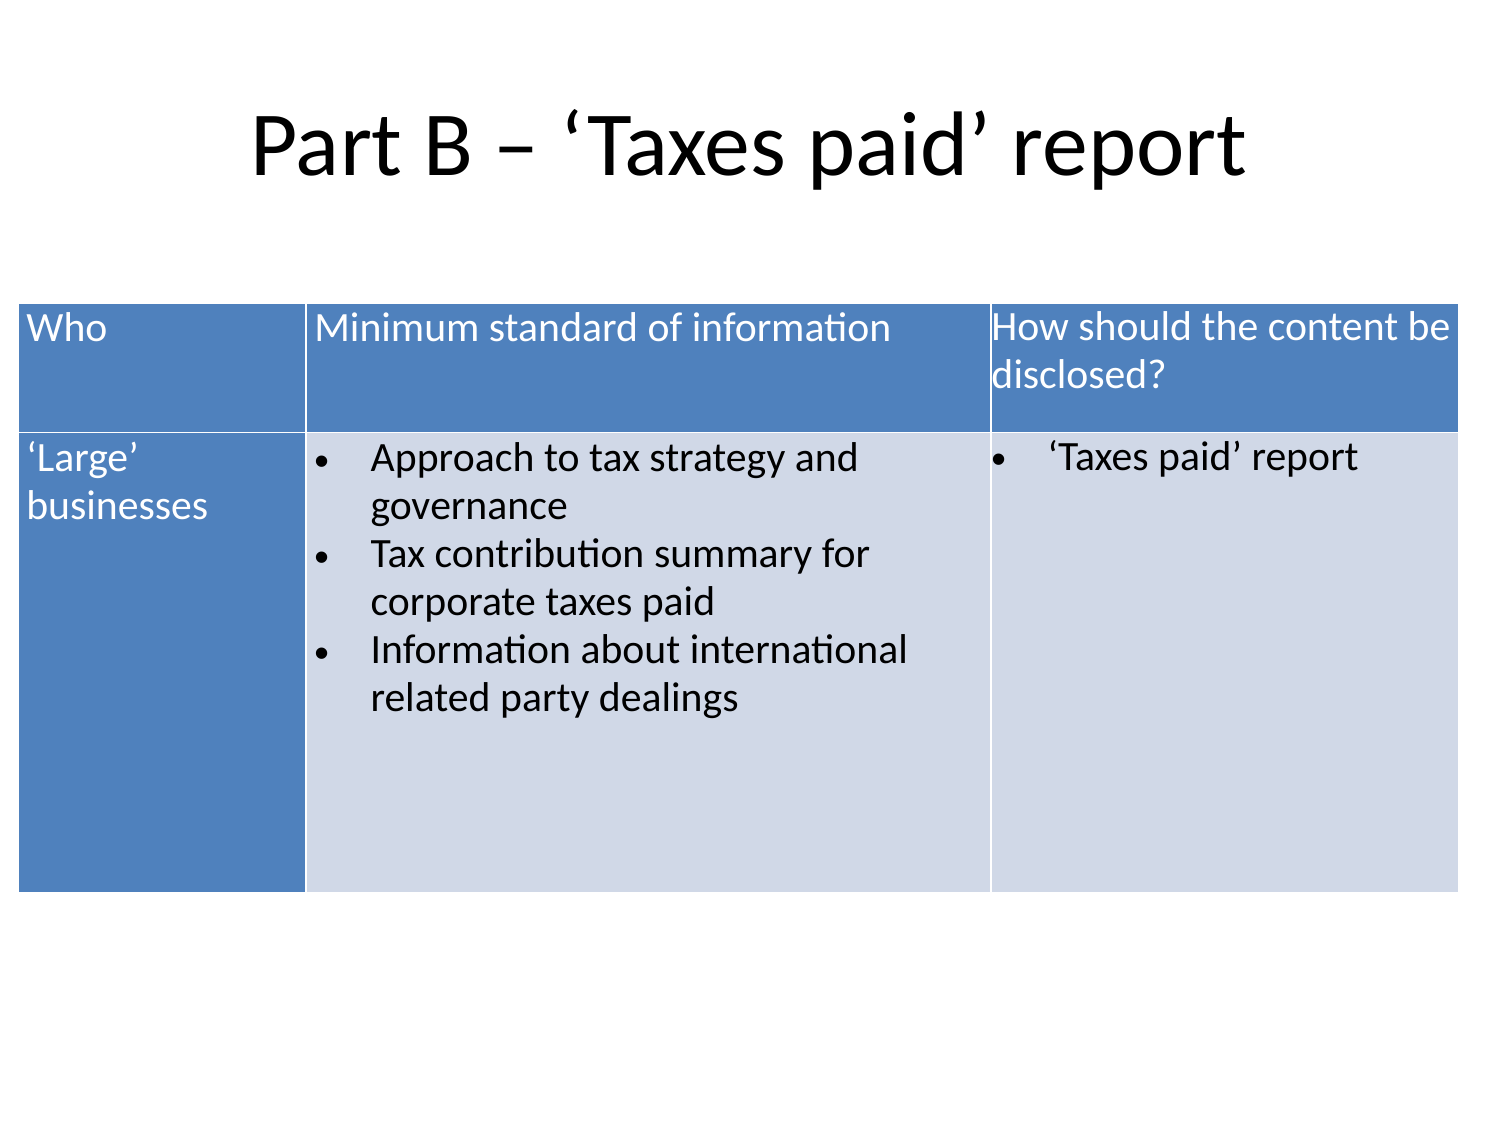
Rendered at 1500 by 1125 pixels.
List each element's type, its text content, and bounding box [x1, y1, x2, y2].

table_header Who [19, 304, 305, 432]
table_header Minimum standard of information [307, 304, 990, 432]
table_cell Approach to tax strategy and governance Tax contribution summary for corporate taxes paid Information about international related party dealings [307, 433, 990, 892]
table_cell ‘Taxes paid’ report [992, 433, 1458, 892]
title Part B – ‘Taxes paid’ report [75, 45, 1425, 233]
table_header How should the content be disclosed? [992, 304, 1458, 432]
table_cell ‘Large’ businesses [19, 433, 305, 892]
